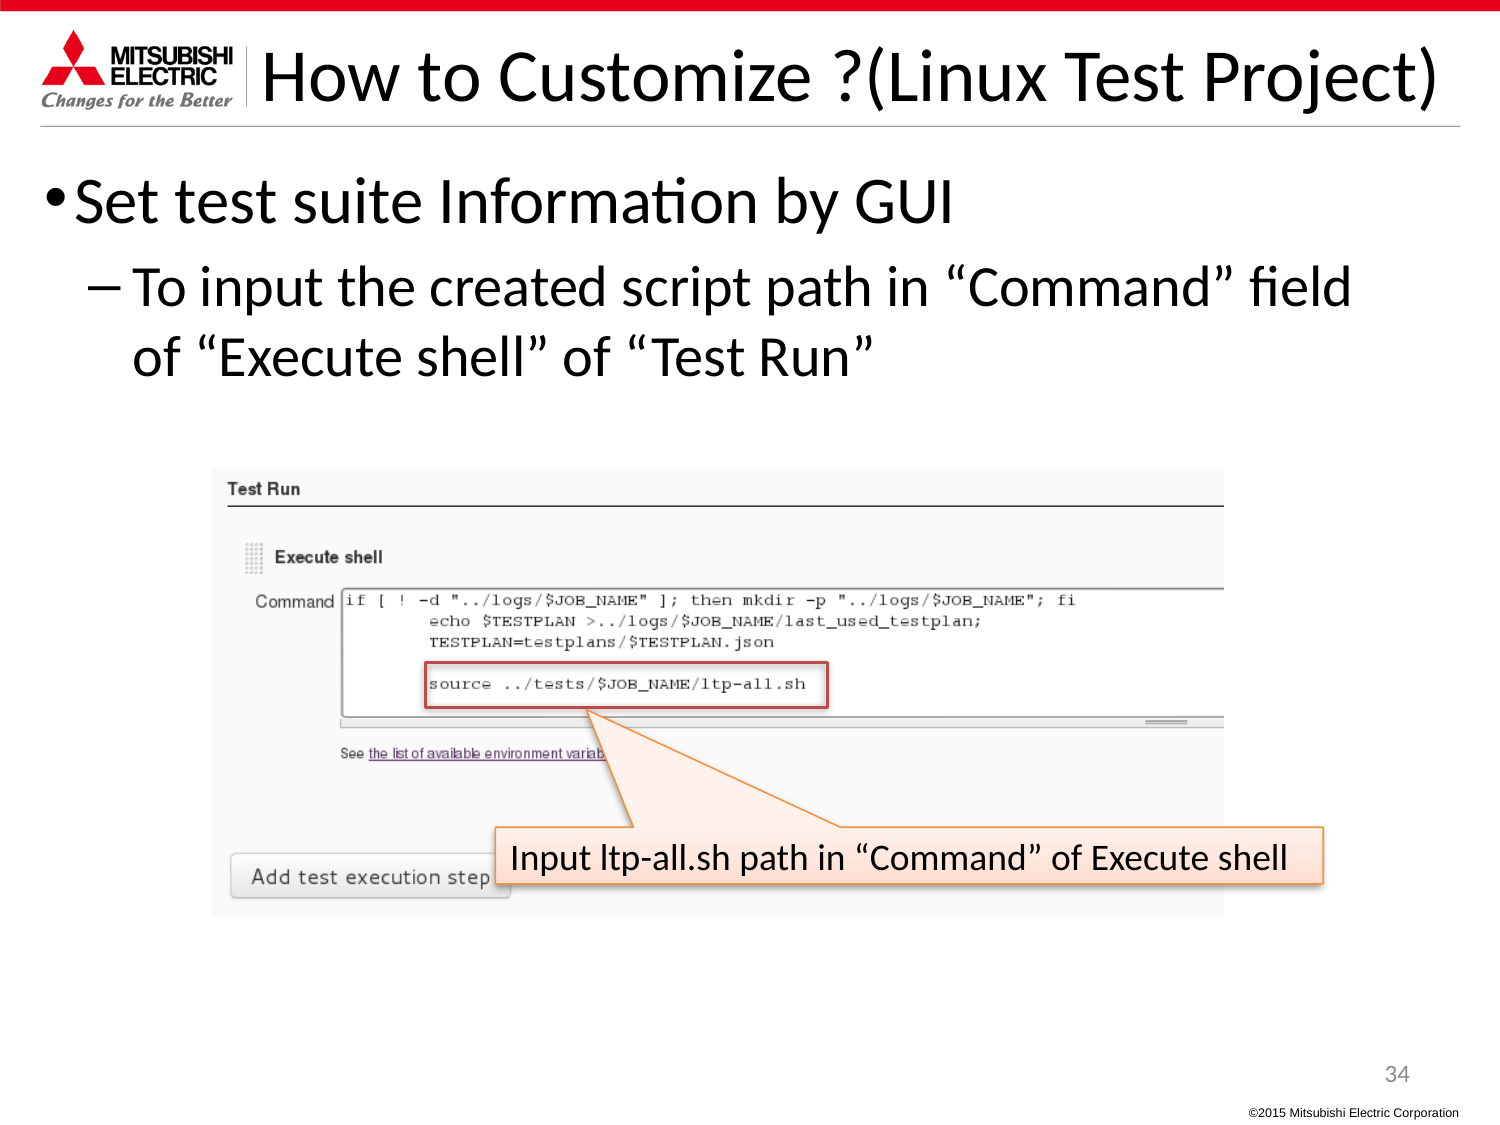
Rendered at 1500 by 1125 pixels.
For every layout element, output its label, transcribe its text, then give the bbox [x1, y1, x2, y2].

title How to Customize ?(Linux Test Project) [242, 30, 1461, 112]
picture [0, 0, 1500, 1125]
text_box Input ltp-all.sh path in “Command” of Execute shell [1229, 826, 1325, 885]
list Set test suite Information by GUI To input the created script path in “Command” field of “Execute shell” of “Test Run” [29, 149, 1483, 1035]
slide_number 34 [1074, 1042, 1425, 1103]
